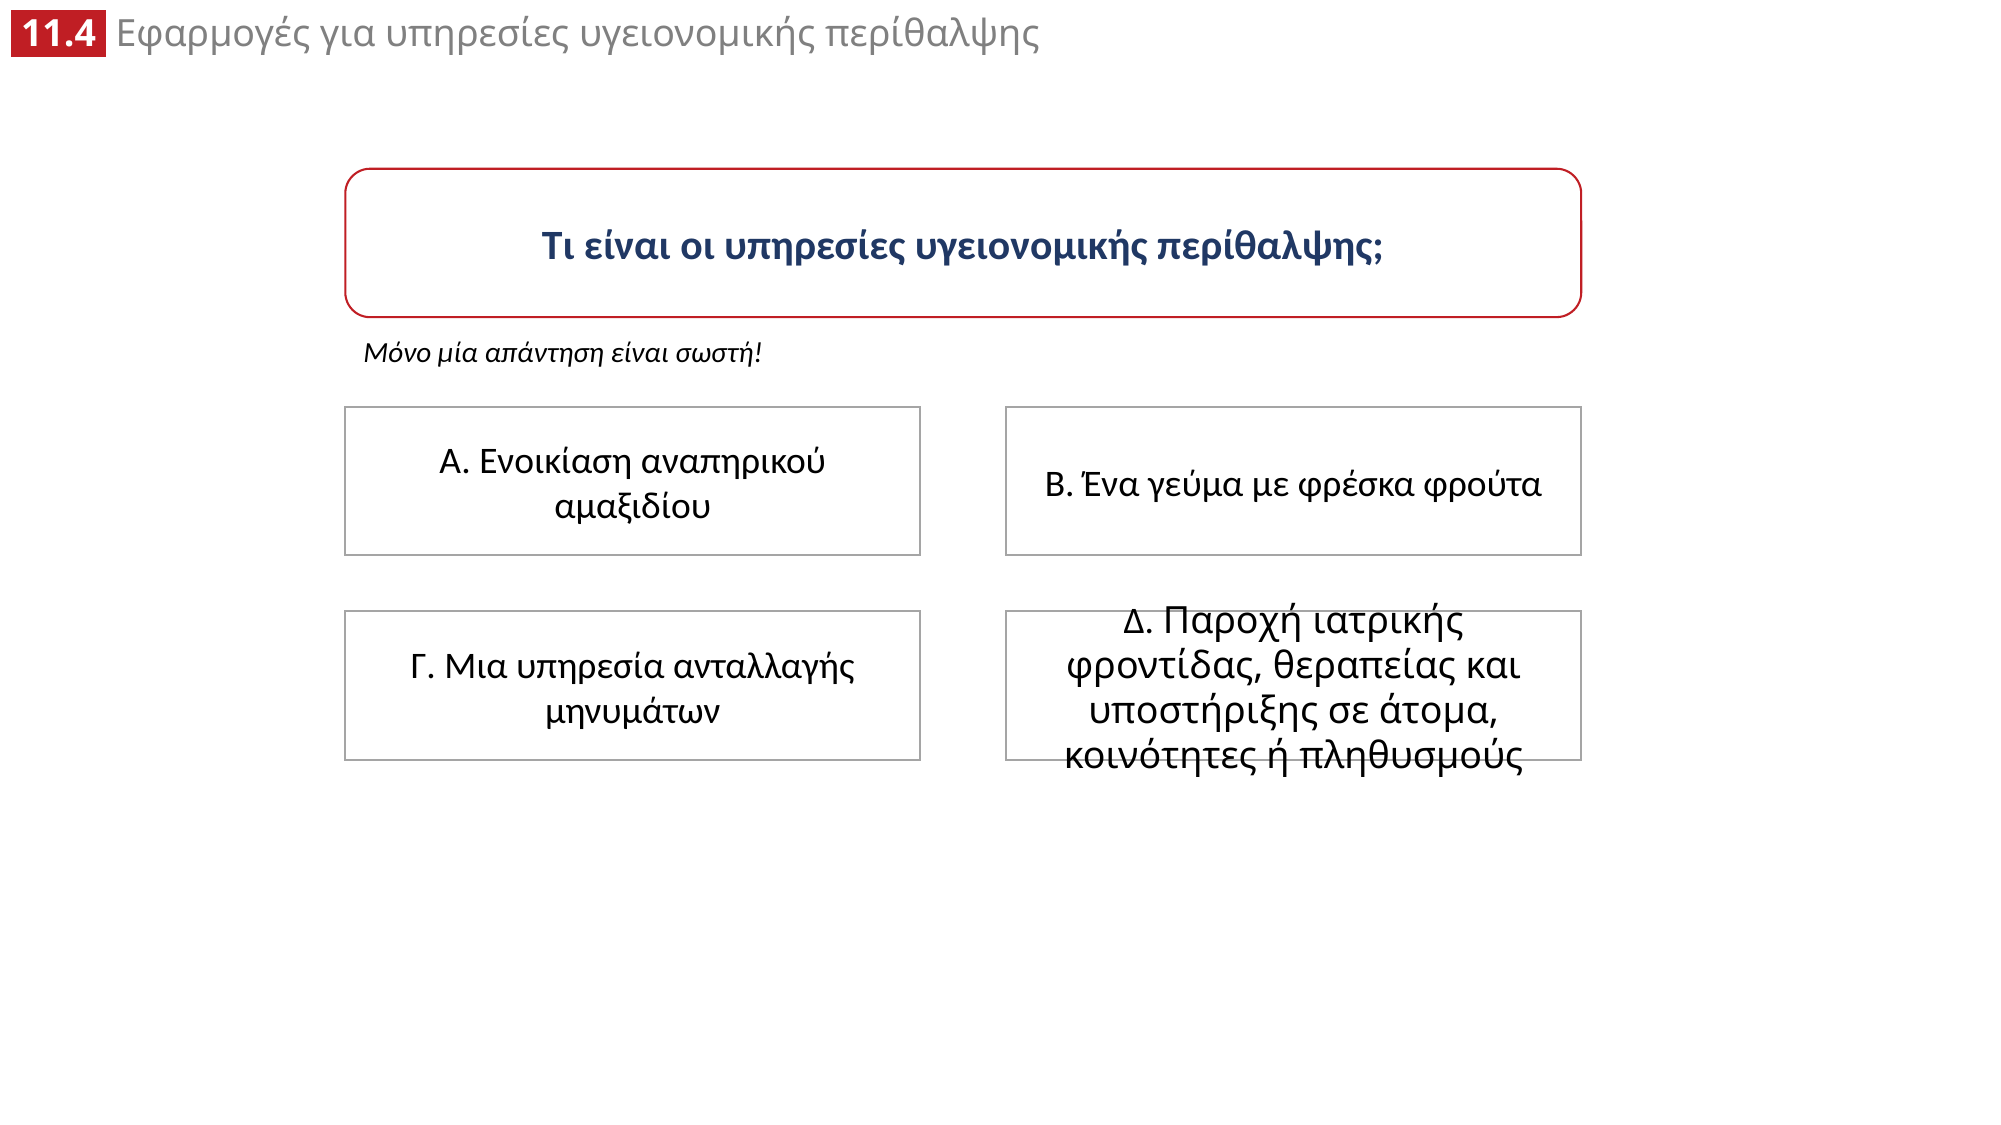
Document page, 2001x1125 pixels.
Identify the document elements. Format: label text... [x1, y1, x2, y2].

text_box A. Ενοικίαση αναπηρικού αμαξιδίου [344, 406, 921, 556]
text_box Γ. Μια υπηρεσία ανταλλαγής μηνυμάτων [344, 610, 921, 761]
text_box Δ. Παροχή ιατρικής φροντίδας, θεραπείας και υποστήριξης σε άτομα, κοινότητες ή πληθυσμούς [1005, 610, 1582, 761]
text_box Μόνο μία απάντηση είναι σωστή! [348, 325, 779, 376]
text_box Τι είναι οι υπηρεσίες υγειονομικής περίθαλψης; [344, 167, 1583, 319]
text_box B. Ένα γεύμα με φρέσκα φρούτα [1005, 406, 1582, 556]
